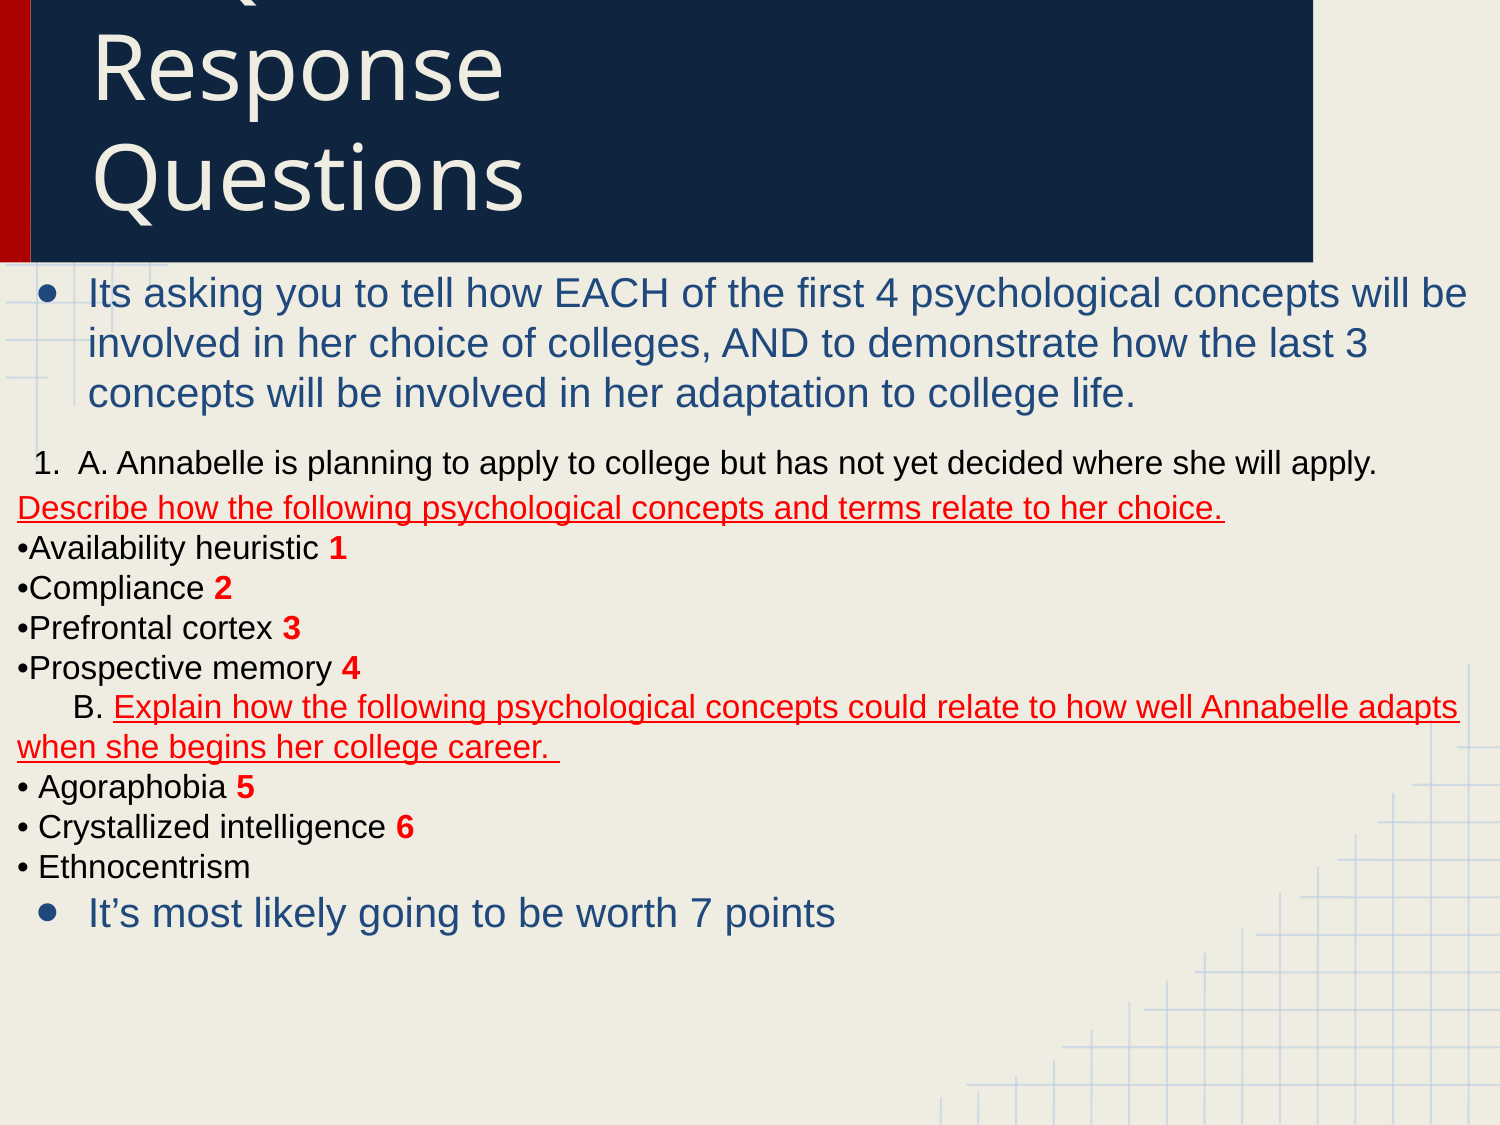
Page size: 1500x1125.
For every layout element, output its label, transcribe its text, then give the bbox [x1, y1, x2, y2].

title FRQs-Free Response Questions [75, 22, 973, 244]
list Its asking you to tell how EACH of the first 4 psychological concepts will be involved in her choice of colleges, AND to demonstrate how the last 3 concepts will be involved in her adaptation to college life. 1. A. Annabelle is planning to apply to college but has not yet decided where she will apply. Describe how the following psychological concepts and terms relate to her choice. •Availability heuristic 1 •Compliance 2 •Prefrontal cortex 3 •Prospective memory 4 B. Explain how the following psychological concepts could relate to how well Annabelle adapts when she begins her college career. • Agoraphobia 5 • Crystallized intelligence 6 • Ethnocentrism It’s most likely going to be worth 7 points [2, 251, 1500, 1071]
